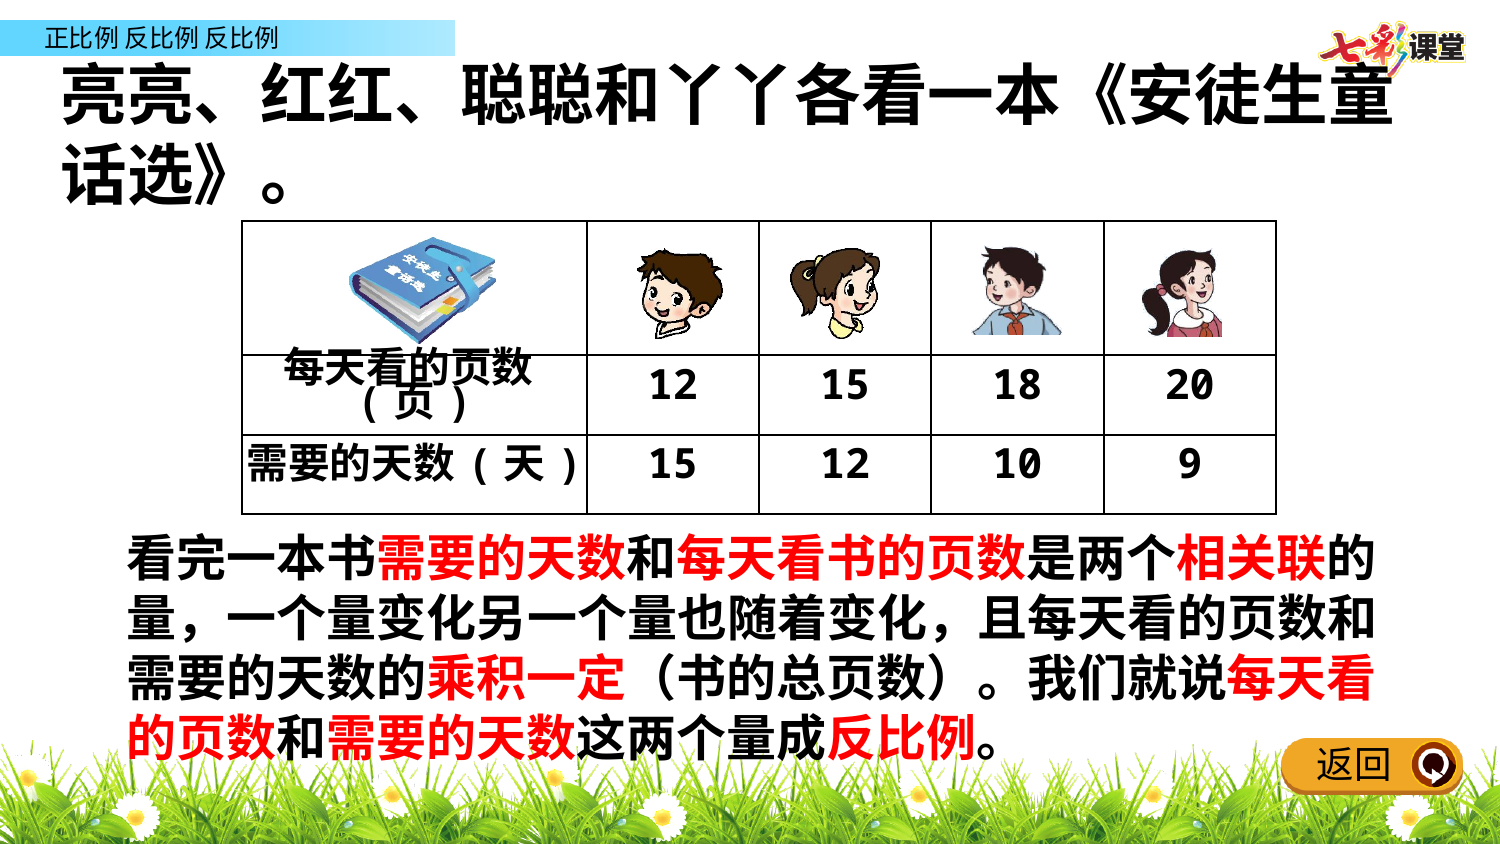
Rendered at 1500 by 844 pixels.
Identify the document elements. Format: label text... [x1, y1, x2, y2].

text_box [348, 236, 1223, 344]
table_cell 9 [1105, 436, 1275, 513]
table_cell 20 [1105, 356, 1275, 434]
table_cell 12 [588, 356, 758, 434]
table_cell 10 [932, 436, 1103, 513]
picture [1316, 20, 1468, 80]
table_cell 15 [760, 356, 930, 434]
table_cell 需要的天数(天) [243, 436, 586, 513]
table_header [588, 222, 758, 235]
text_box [1281, 733, 1464, 795]
text_box 亮亮、红红、聪聪和丫丫各看一本《安徒生童话选》。 [45, 45, 1412, 221]
text_box 看完一本书需要的天数和每天看书的页数是两个相关联的量，一个量变化另一个量也随着变化，且每天看的页数和需要的天数的乘积一定（书的总页数）。我们就说每天看的页数和需要的天数这两个量成反比例。 [112, 518, 1400, 774]
table_header [243, 222, 586, 354]
table_cell 12 [760, 436, 930, 513]
table_header [1105, 222, 1275, 354]
table_header [760, 222, 930, 235]
table_cell 18 [932, 356, 1103, 434]
picture [0, 740, 1500, 844]
table_cell 15 [588, 436, 758, 513]
table_header [932, 222, 1103, 235]
table_cell 每天看的页数(页) [243, 356, 586, 434]
